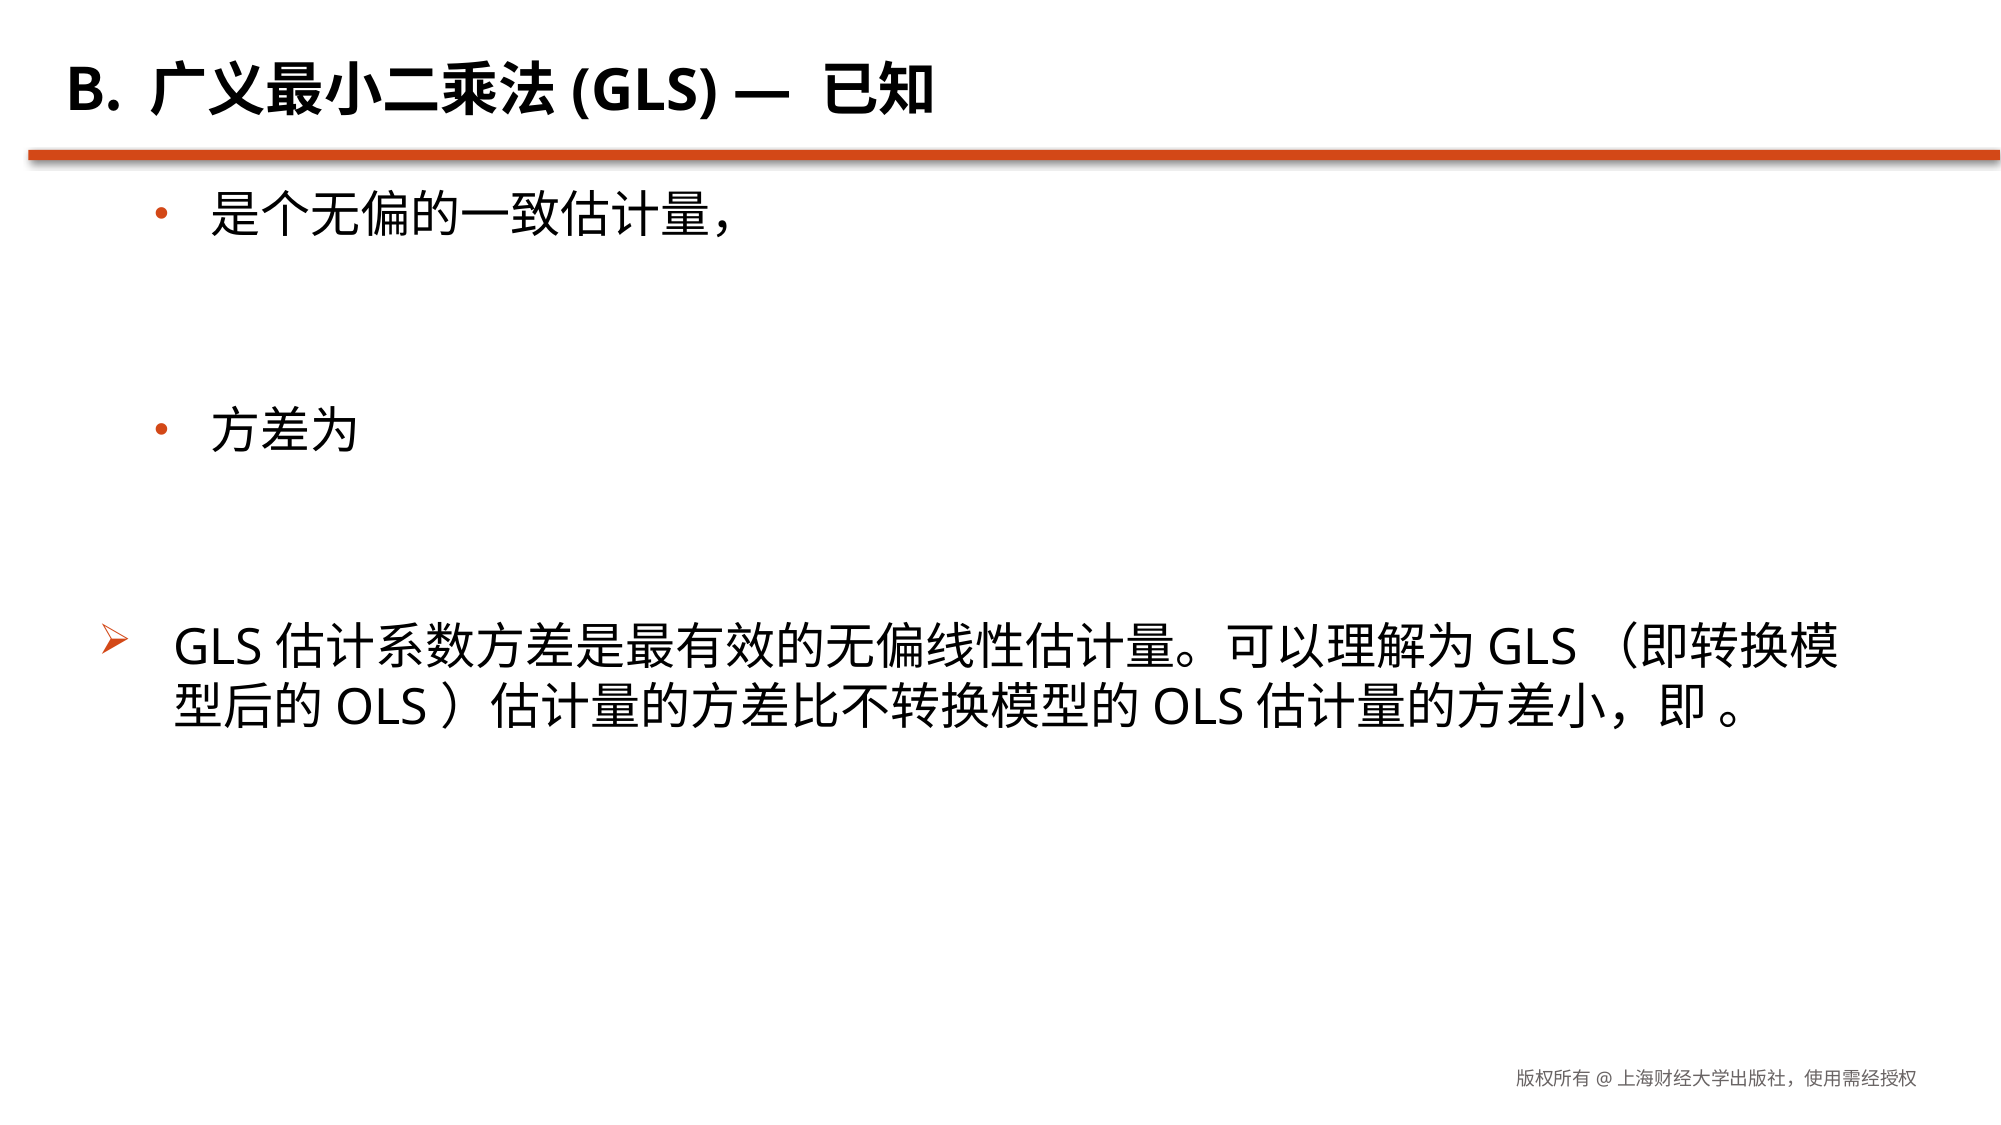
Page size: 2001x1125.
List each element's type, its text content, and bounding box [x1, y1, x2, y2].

footer 版权所有@上海财经大学出版社，使用需经授权 [1483, 1046, 1950, 1109]
